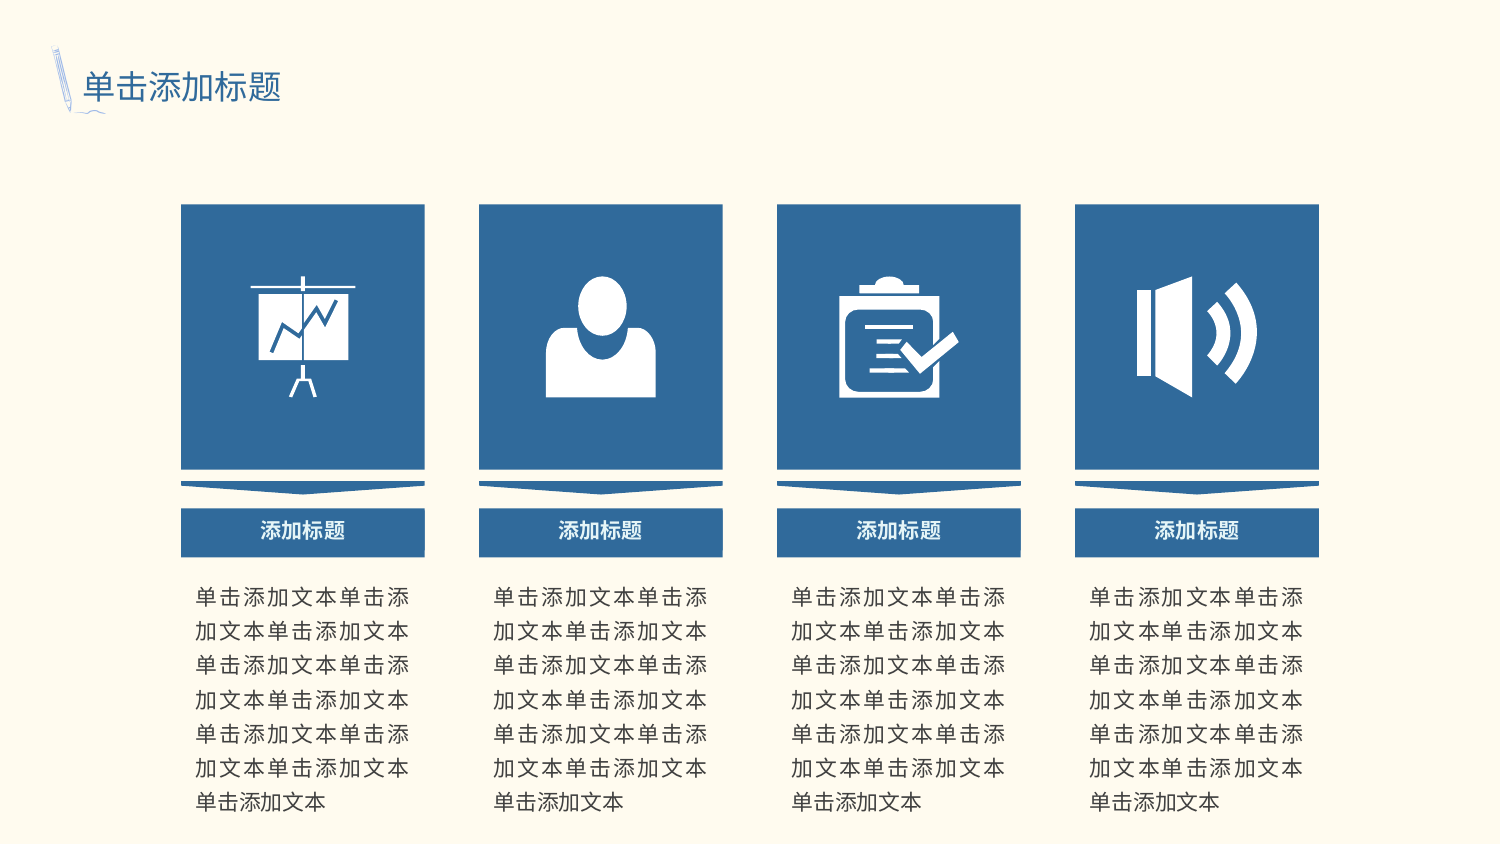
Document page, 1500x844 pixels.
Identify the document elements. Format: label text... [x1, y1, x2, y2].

text_box 单击添加标题 [106, 58, 357, 114]
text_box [1075, 508, 1319, 558]
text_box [479, 204, 723, 470]
text_box [180, 480, 426, 496]
text_box 单击添加文本单击添加文本单击添加文本单击添加文本单击添加文本单击添加文本单击添加文本单击添加文本单击添加文本单击添加文本 [479, 568, 723, 823]
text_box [777, 204, 1021, 470]
text_box [478, 480, 724, 496]
text_box 单击添加文本单击添加文本单击添加文本单击添加文本单击添加文本单击添加文本单击添加文本单击添加文本单击添加文本单击添加文本 [777, 568, 1021, 823]
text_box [181, 508, 425, 558]
text_box [1074, 480, 1320, 496]
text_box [1075, 204, 1319, 470]
text_box [776, 480, 1022, 496]
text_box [181, 204, 425, 470]
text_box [777, 508, 1021, 558]
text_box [479, 508, 723, 558]
text_box 单击添加文本单击添加文本单击添加文本单击添加文本单击添加文本单击添加文本单击添加文本单击添加文本单击添加文本单击添加文本 [1075, 568, 1319, 823]
picture [50, 45, 106, 114]
text_box 单击添加文本单击添加文本单击添加文本单击添加文本单击添加文本单击添加文本单击添加文本单击添加文本单击添加文本单击添加文本 [181, 568, 425, 823]
